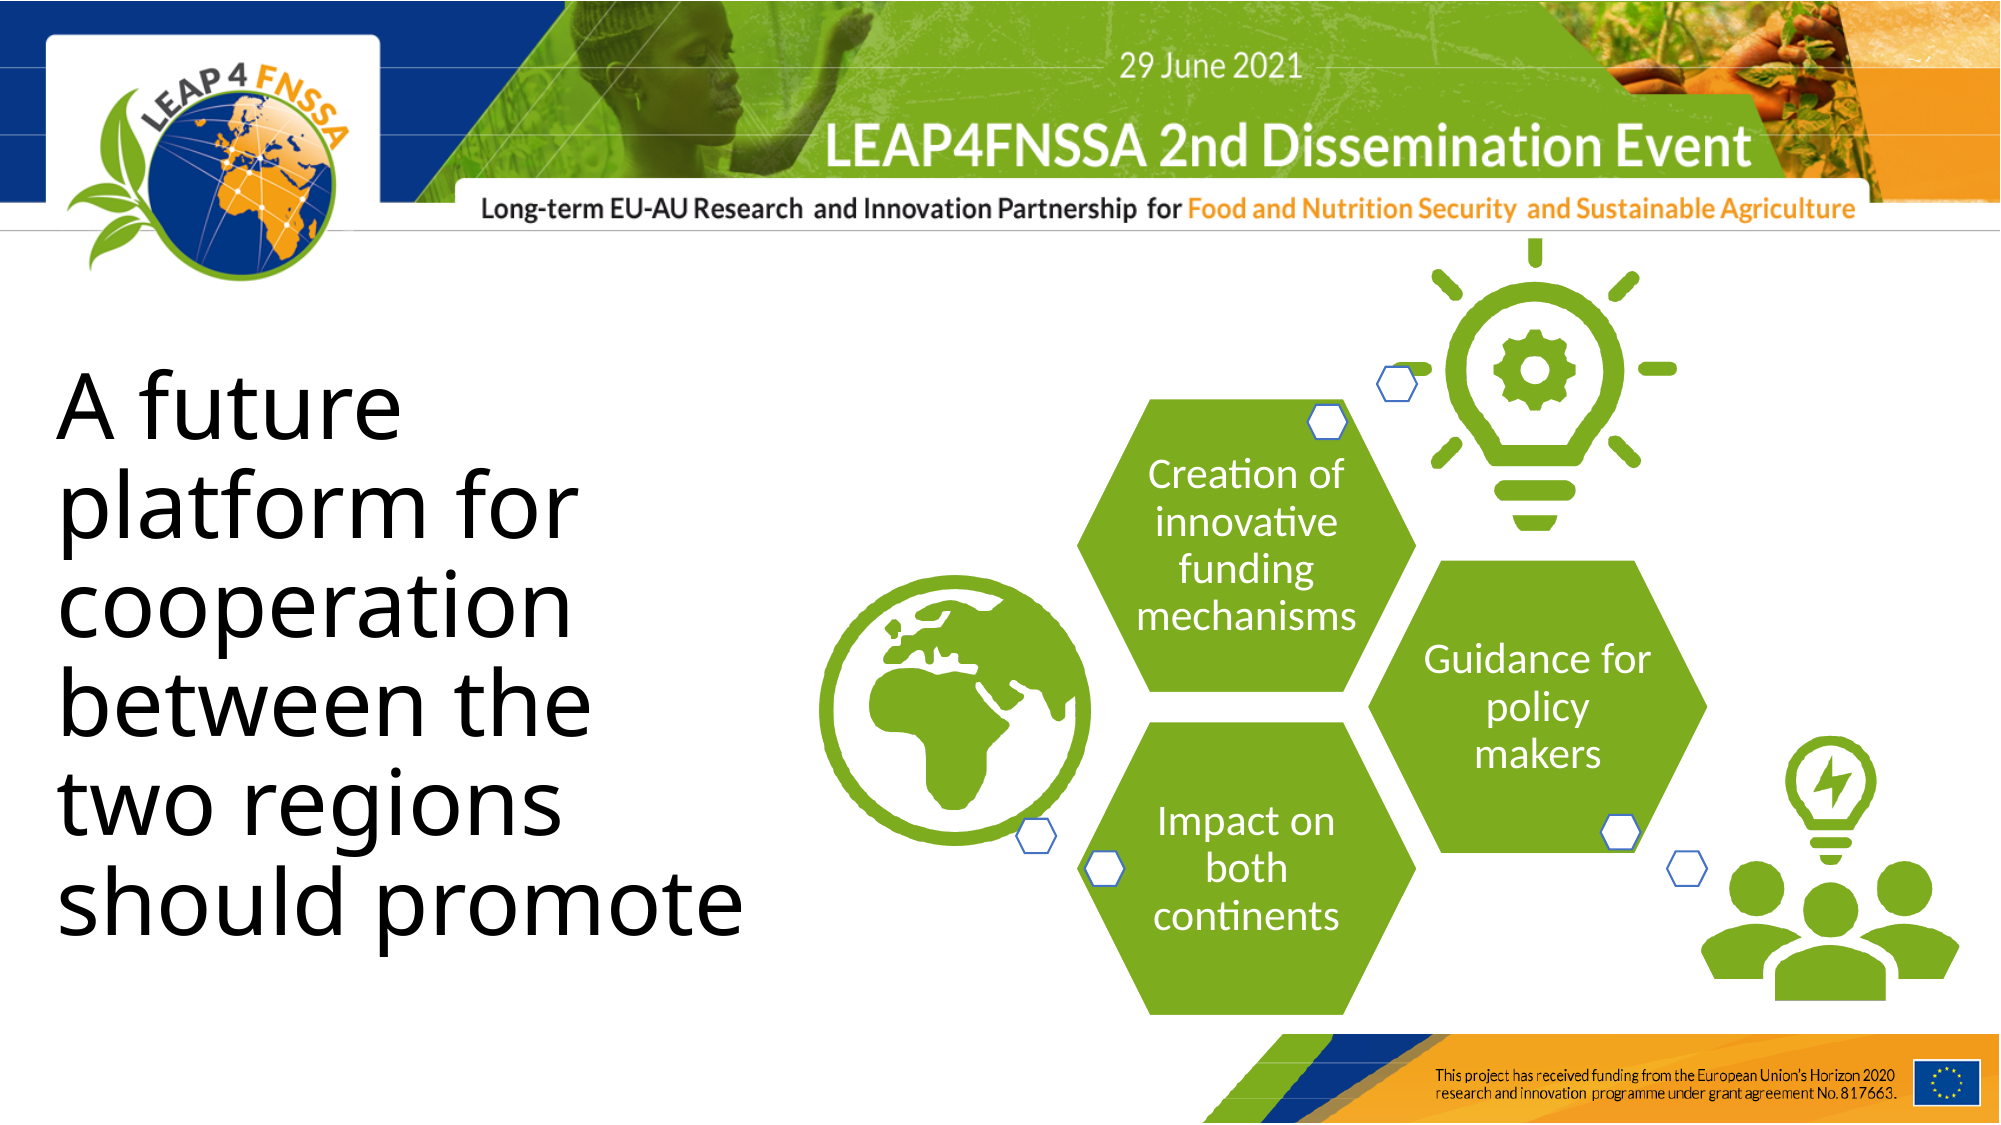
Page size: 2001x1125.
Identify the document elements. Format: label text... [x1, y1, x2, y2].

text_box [783, 195, 2000, 1058]
title A future platform for cooperation between the two regions should promote [41, 257, 783, 1058]
picture [0, 1, 2000, 334]
picture [498, 1058, 1999, 1123]
